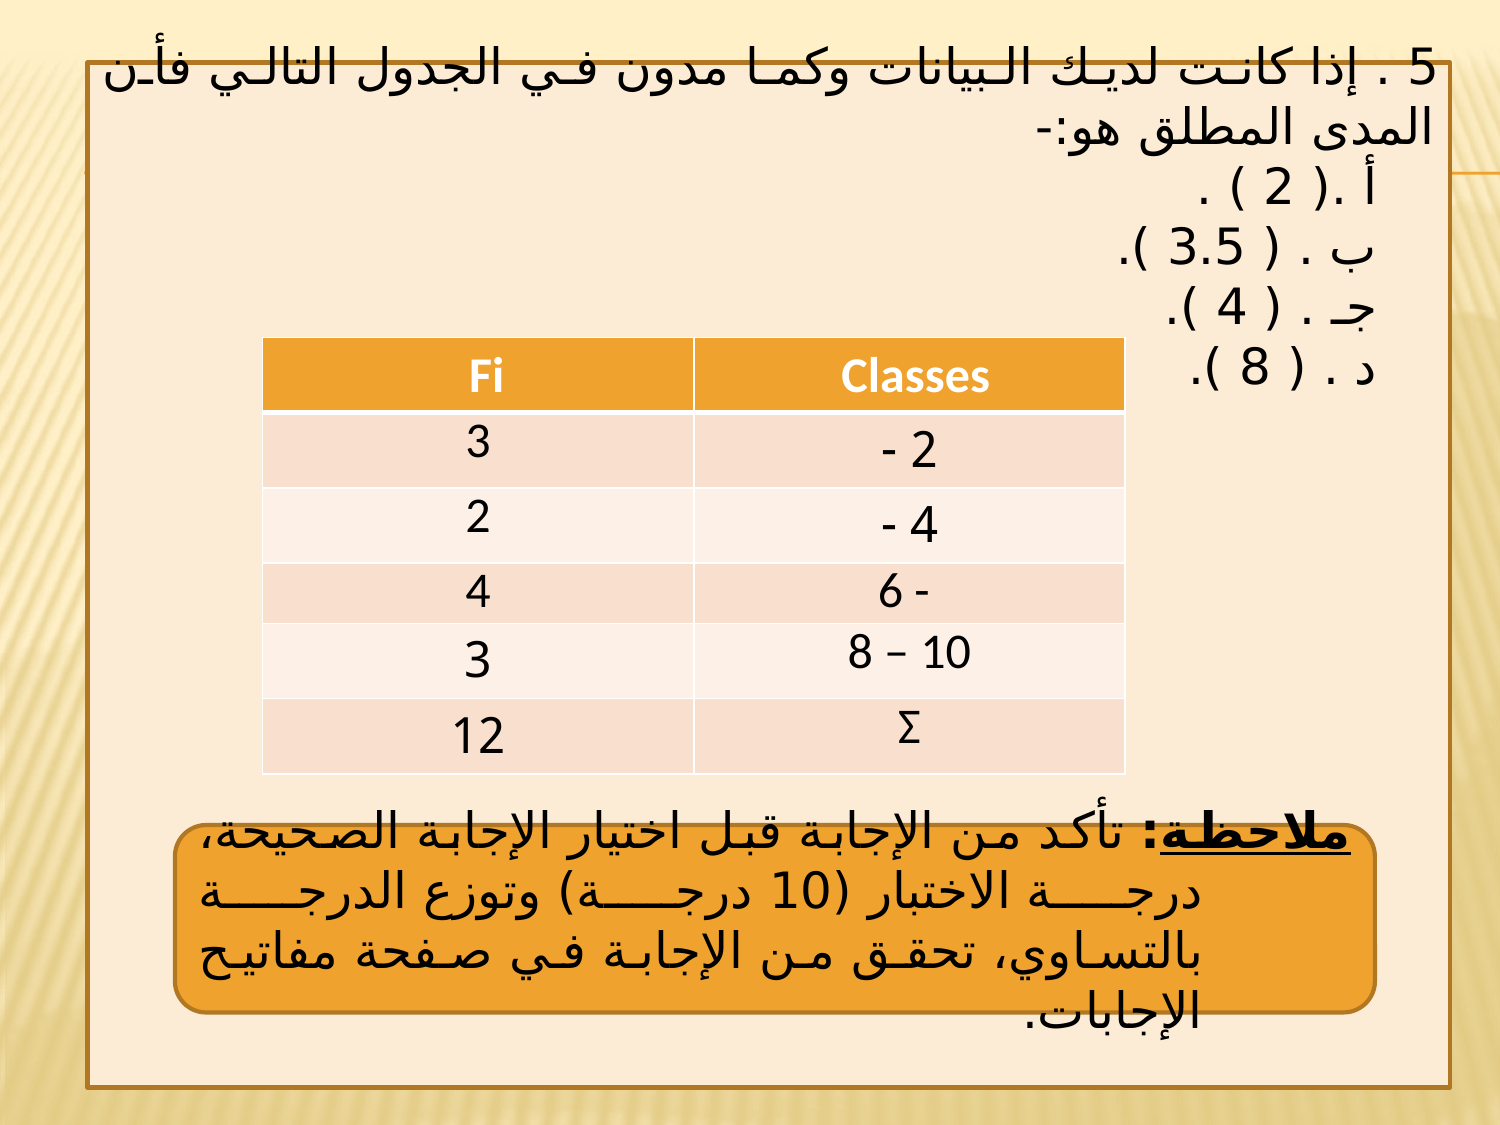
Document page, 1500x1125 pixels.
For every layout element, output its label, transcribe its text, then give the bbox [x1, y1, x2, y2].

table_cell 4 [263, 564, 693, 623]
table_cell 2 [263, 489, 693, 562]
table_cell 2 - [695, 415, 1124, 487]
table_header Fi [263, 338, 693, 410]
table_cell 4 - [695, 489, 1124, 562]
text_box 5 . إذا كانت لديك البيانات وكما مدون في الجدول التالي فأن المدى المطلق هو:- أ .( 2 ) . ب . ( 3.5 ). جـ . ( 4 ). د . ( 8 ). [85, 60, 1452, 1090]
table_cell 8 – 10 [695, 624, 1124, 698]
table_cell 3 [263, 624, 693, 698]
text_box ملاحظة: تأكد من الإجابة قبل اختيار الإجابة الصحيحة، درجة الاختبار (10 درجة) وتوزع الدرجة بالتساوي، تحقق من الإجابة في صفحة مفاتيح الإجابات. [172, 822, 1378, 1015]
table_cell 12 [263, 699, 693, 773]
table_cell Σ [695, 699, 1124, 773]
table_cell 6 - [695, 564, 1124, 623]
table_header Classes [695, 338, 1124, 410]
table_cell 3 [263, 415, 693, 487]
